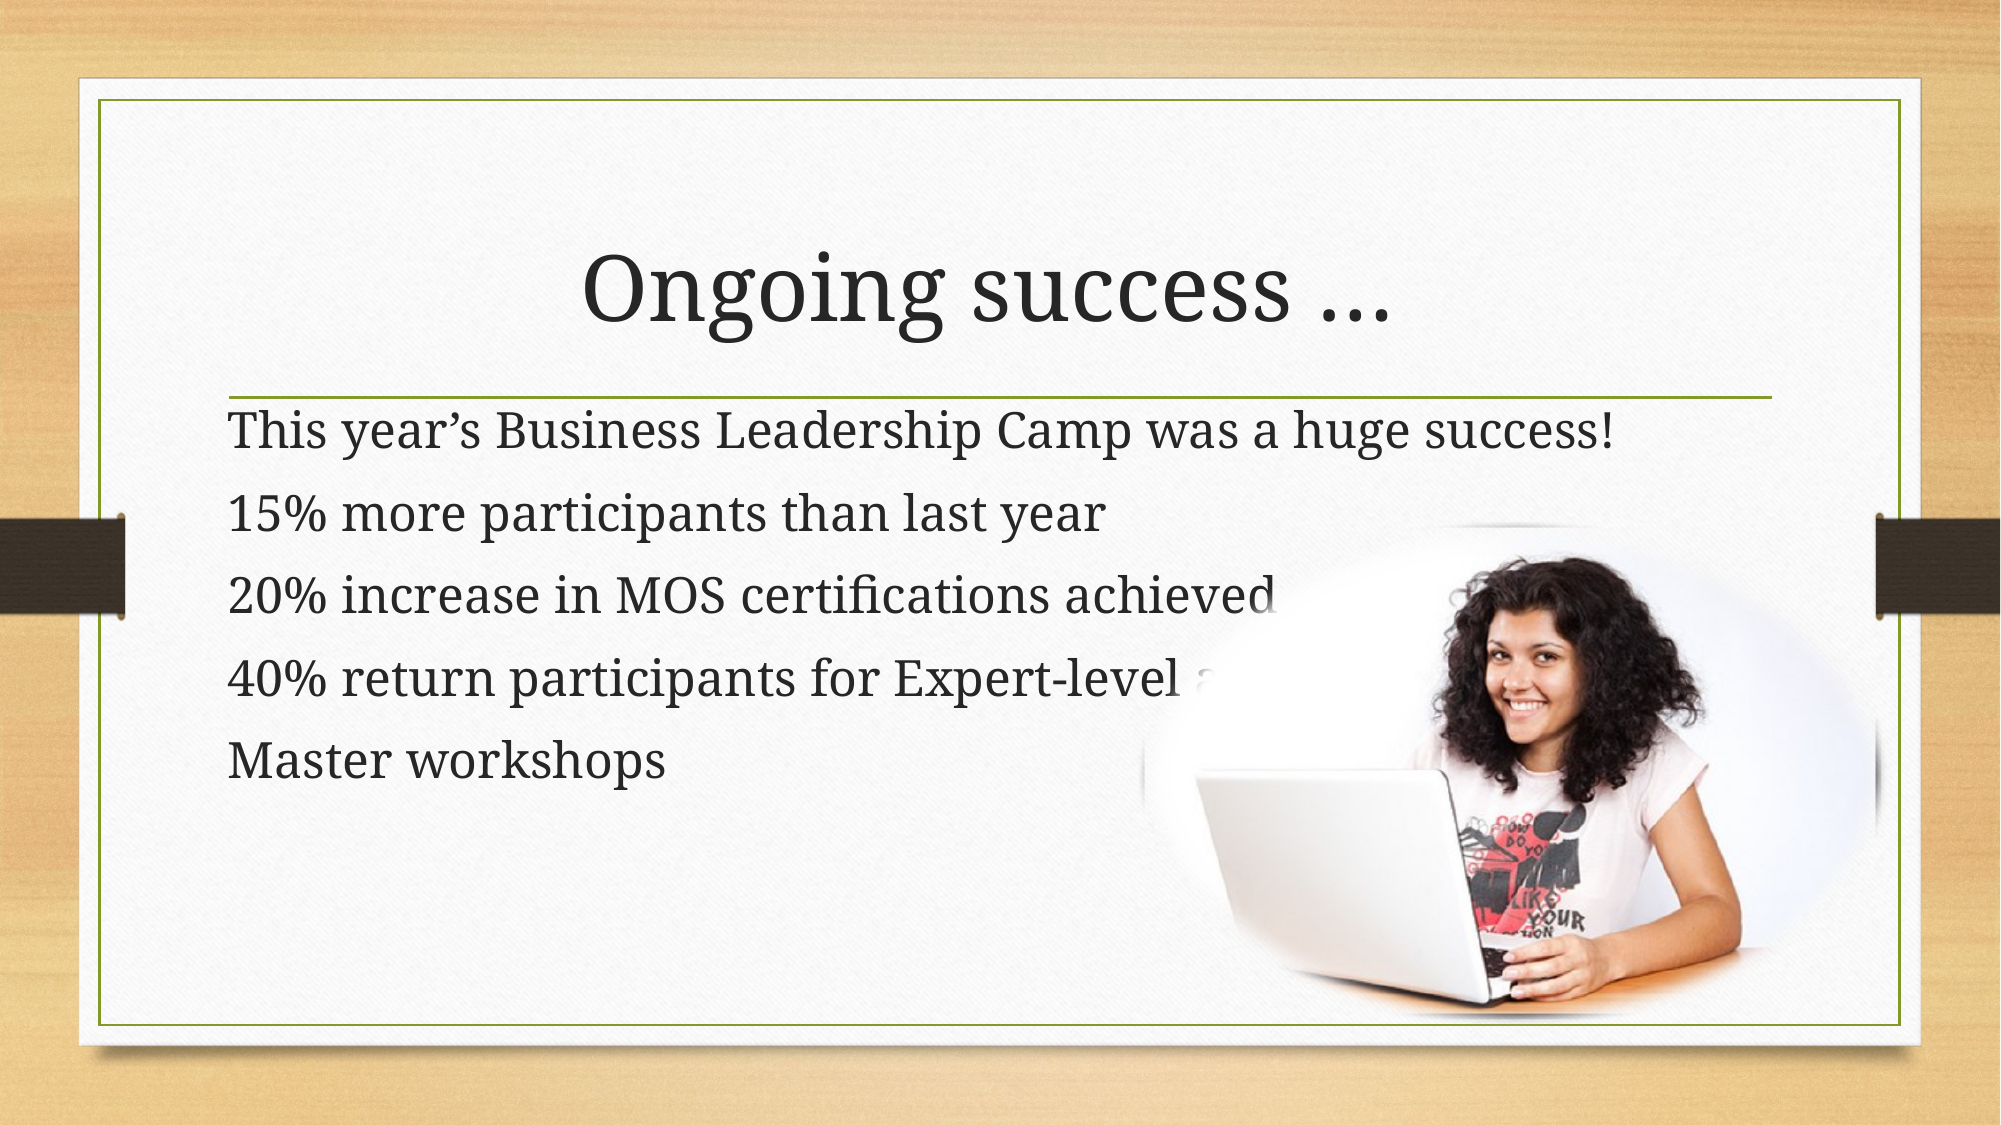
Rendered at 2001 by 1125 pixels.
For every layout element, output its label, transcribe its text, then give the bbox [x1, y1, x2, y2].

picture [0, 0, 2001, 1125]
list This year’s Business Leadership Camp was a huge success! 15% more participants than last year 20% increase in MOS certifications achieved 40% return participants for Expert-level and Master workshops [212, 391, 1727, 831]
title Ongoing success … [212, 177, 1788, 392]
